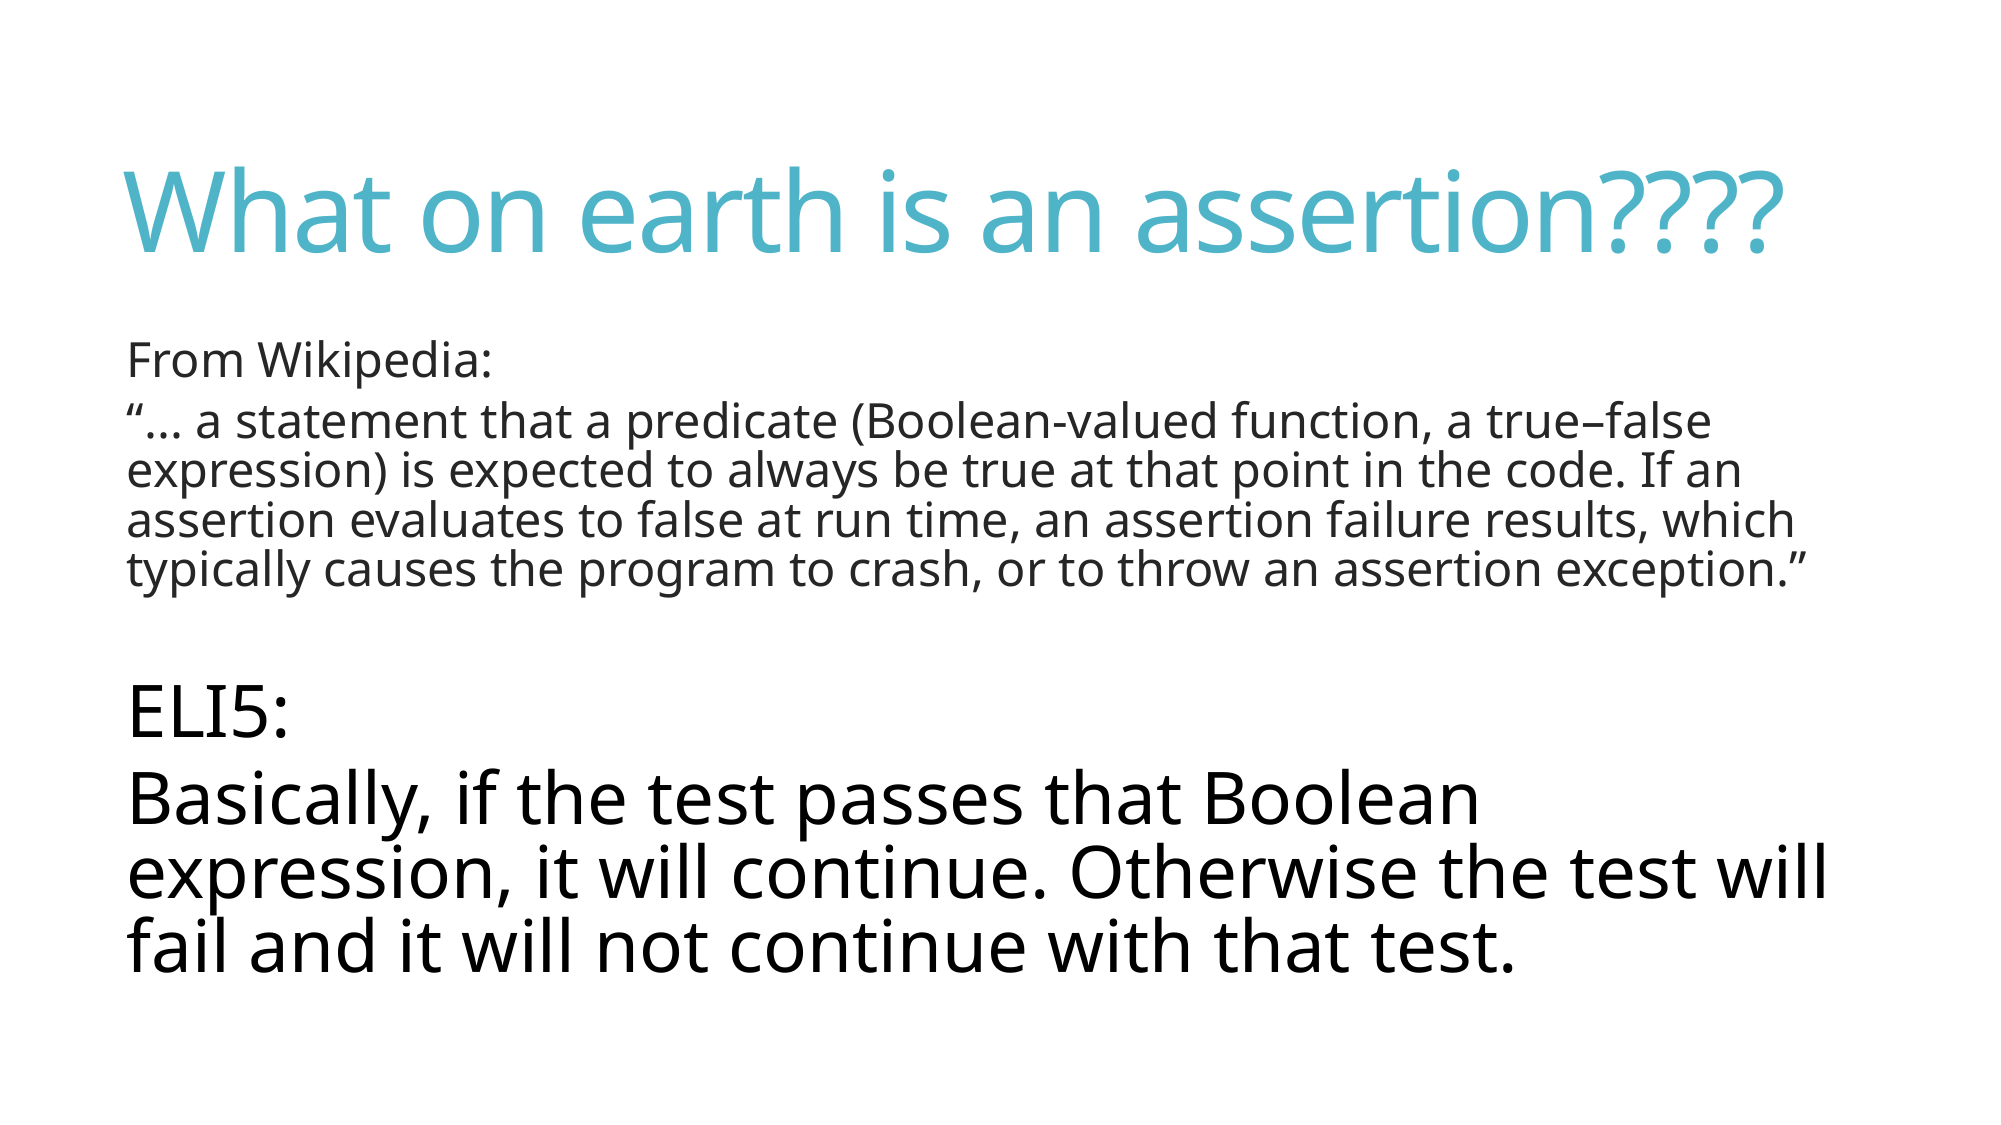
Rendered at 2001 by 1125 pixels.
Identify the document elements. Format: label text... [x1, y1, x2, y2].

list From Wikipedia: “... a statement that a predicate (Boolean-valued function, a true–false expression) is expected to always be true at that point in the code. If an assertion evaluates to false at run time, an assertion failure results, which typically causes the program to crash, or to throw an assertion exception.” ELI5: Basically, if the test passes that Boolean expression, it will continue. Otherwise the test will fail and it will not continue with that test. [111, 329, 1876, 1038]
title What on earth is an assertion???? [107, 81, 1875, 354]
